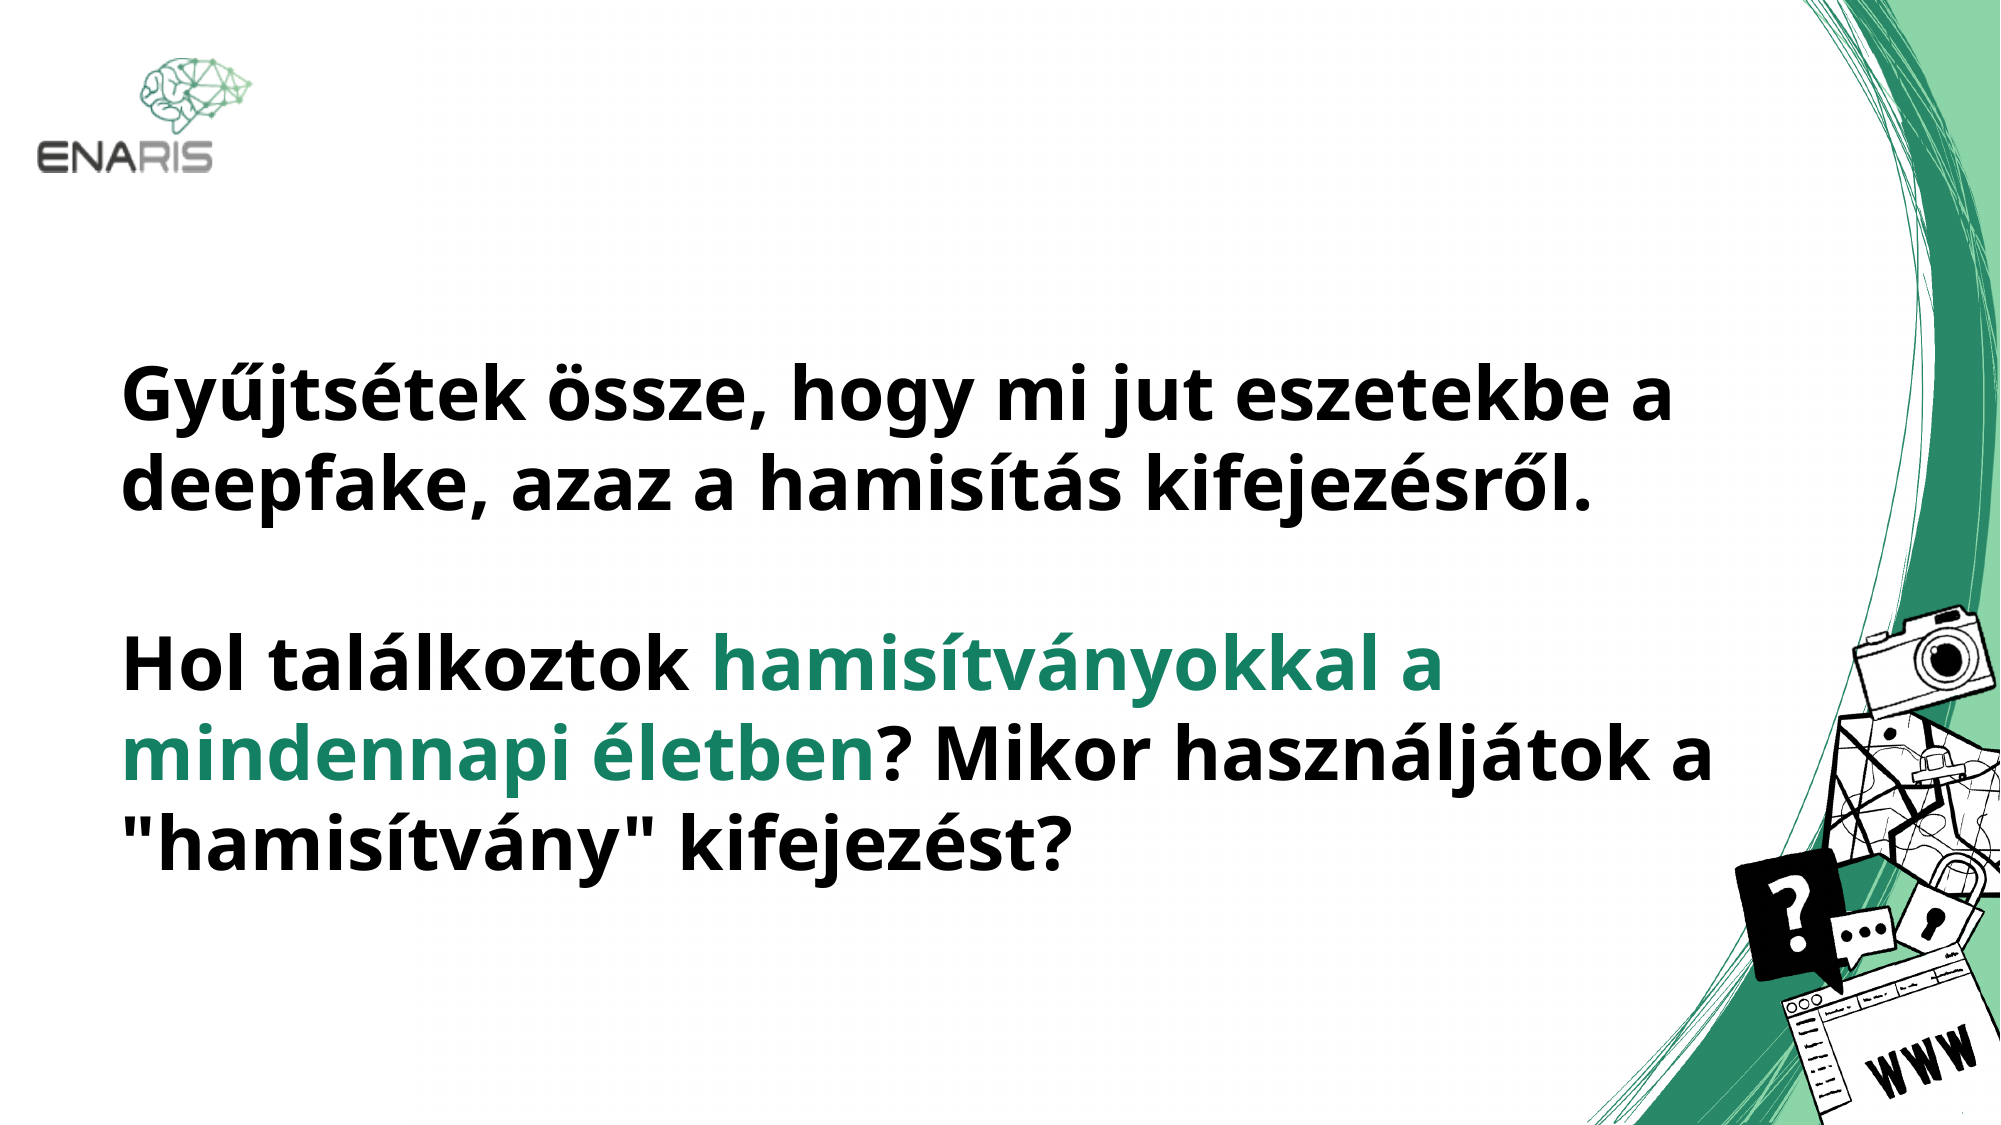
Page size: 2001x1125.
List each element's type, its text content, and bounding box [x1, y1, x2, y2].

picture [37, 58, 254, 173]
picture [408, 0, 2000, 1125]
title Gyűjtsétek össze, hogy mi jut eszetekbe a deepfake, azaz a hamisítás kifejezésről. Hol találkoztok hamisítványokkal a mindennapi életben? Mikor használjátok a "hamisítvány" kifejezést? [105, 186, 1754, 1125]
